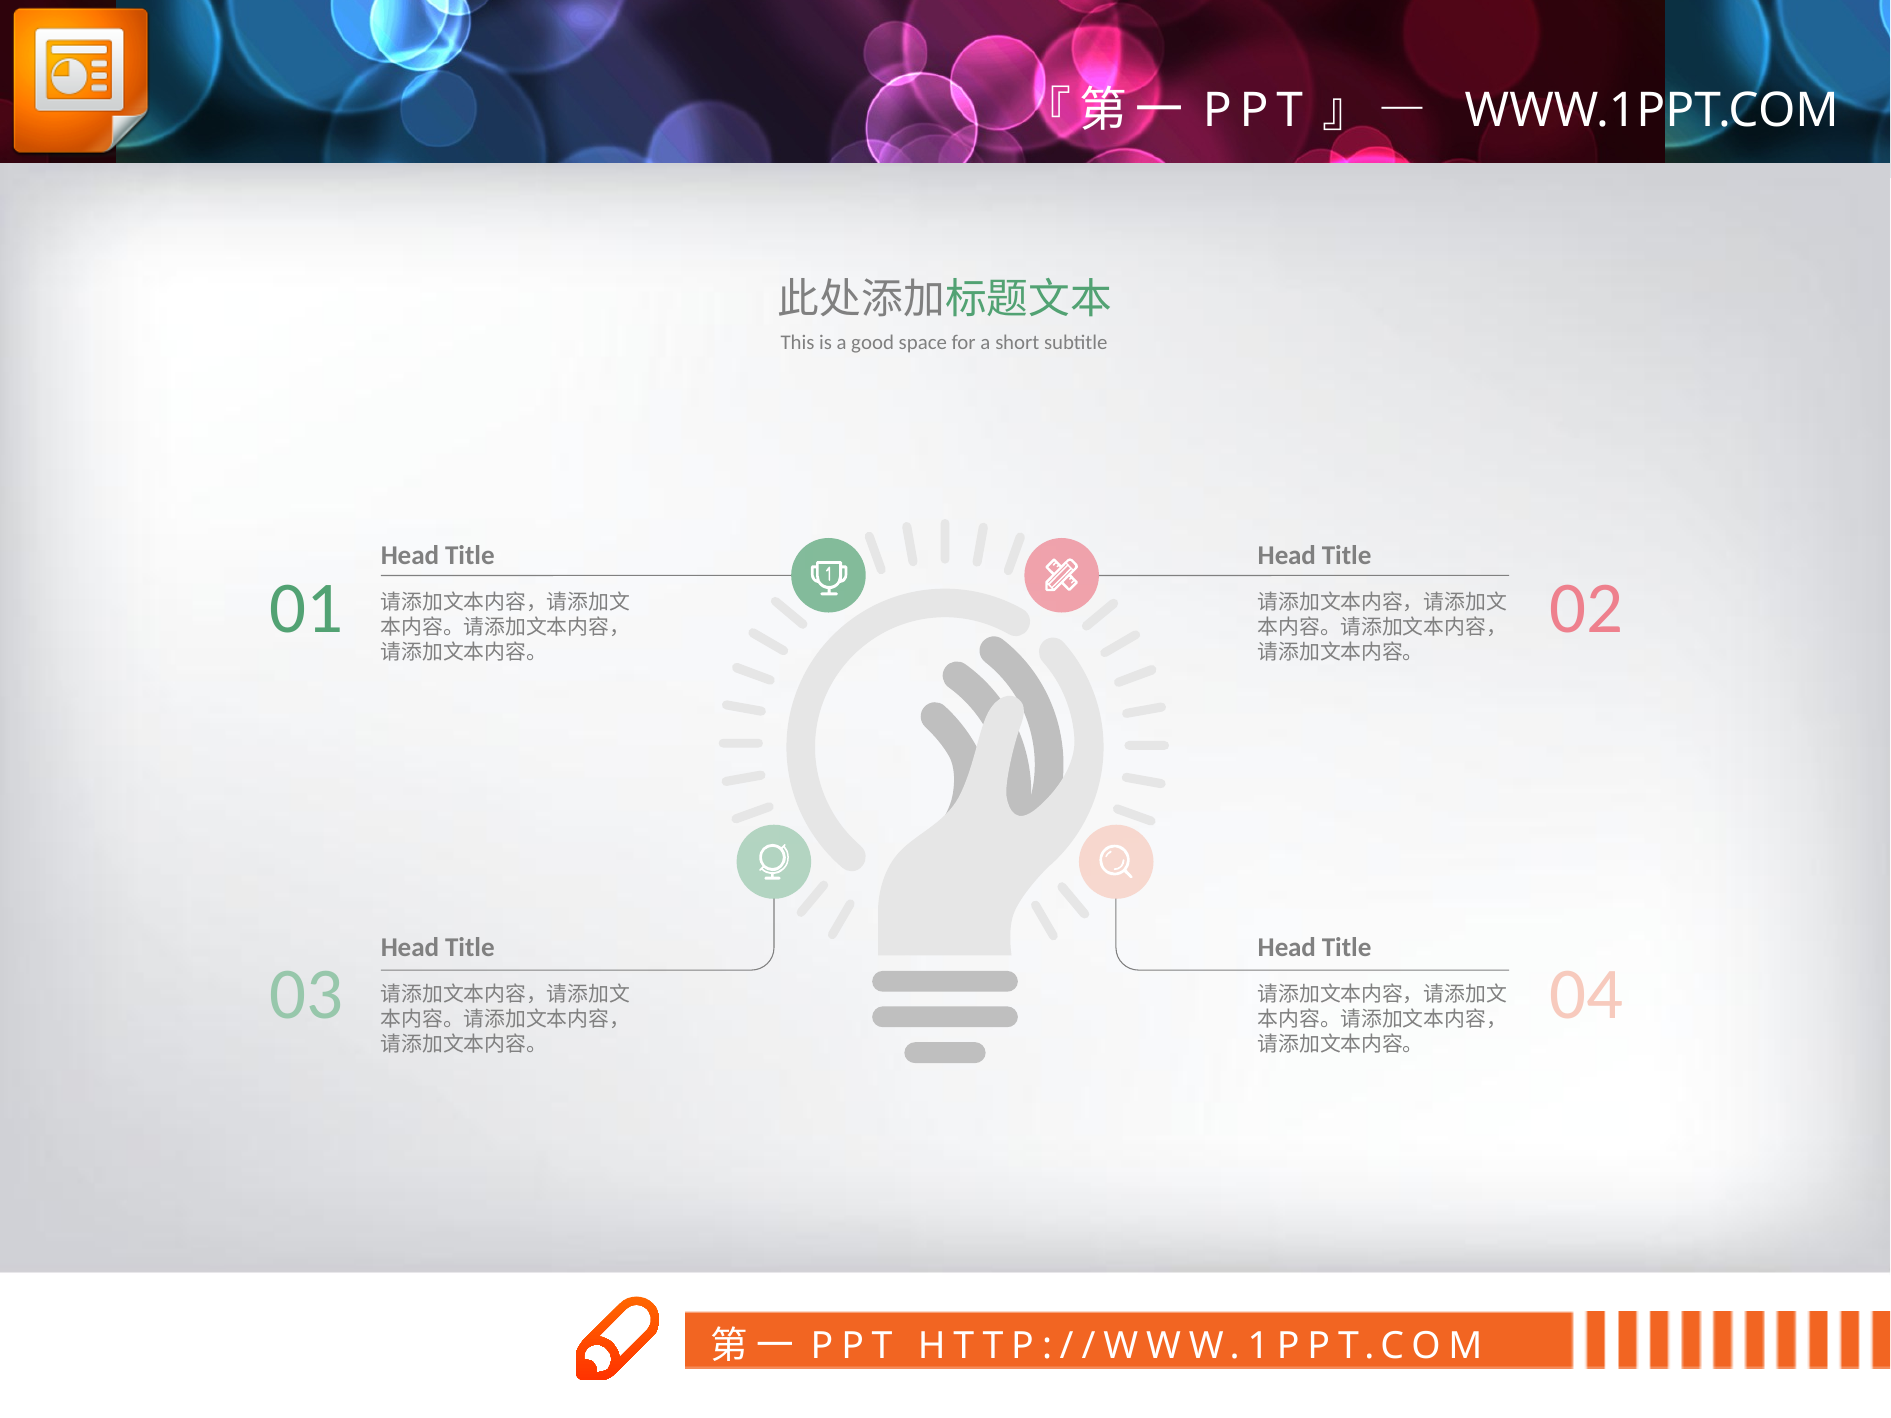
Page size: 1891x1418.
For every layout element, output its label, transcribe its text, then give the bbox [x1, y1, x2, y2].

text_box 04 [1519, 936, 1655, 1043]
text_box Head Title [1257, 929, 1510, 963]
text_box 02 [1519, 550, 1655, 657]
text_box 请添加文本内容，请添加文本内容。请添加文本内容，请添加文本内容。 [380, 980, 633, 1056]
text_box 请添加文本内容，请添加文本内容。请添加文本内容，请添加文本内容。 [380, 588, 633, 689]
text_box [718, 518, 1170, 1064]
picture [0, 0, 1891, 1275]
text_box 03 [238, 936, 375, 1043]
text_box 请添加文本内容，请添加文本内容。请添加文本内容，请添加文本内容。 [1257, 588, 1510, 664]
text_box Head Title [1257, 537, 1510, 571]
text_box Head Title [380, 537, 633, 571]
text_box 此处添加标题文本 [758, 262, 1131, 332]
text_box 01 [238, 550, 375, 657]
picture [685, 1311, 1891, 1369]
text_box [380, 909, 713, 971]
text_box Head Title [380, 929, 633, 963]
text_box [1174, 909, 1510, 971]
text_box This is a good space for a short subtitle [761, 319, 1127, 364]
text_box 请添加文本内容，请添加文本内容。请添加文本内容，请添加文本内容。 [1257, 980, 1510, 1056]
